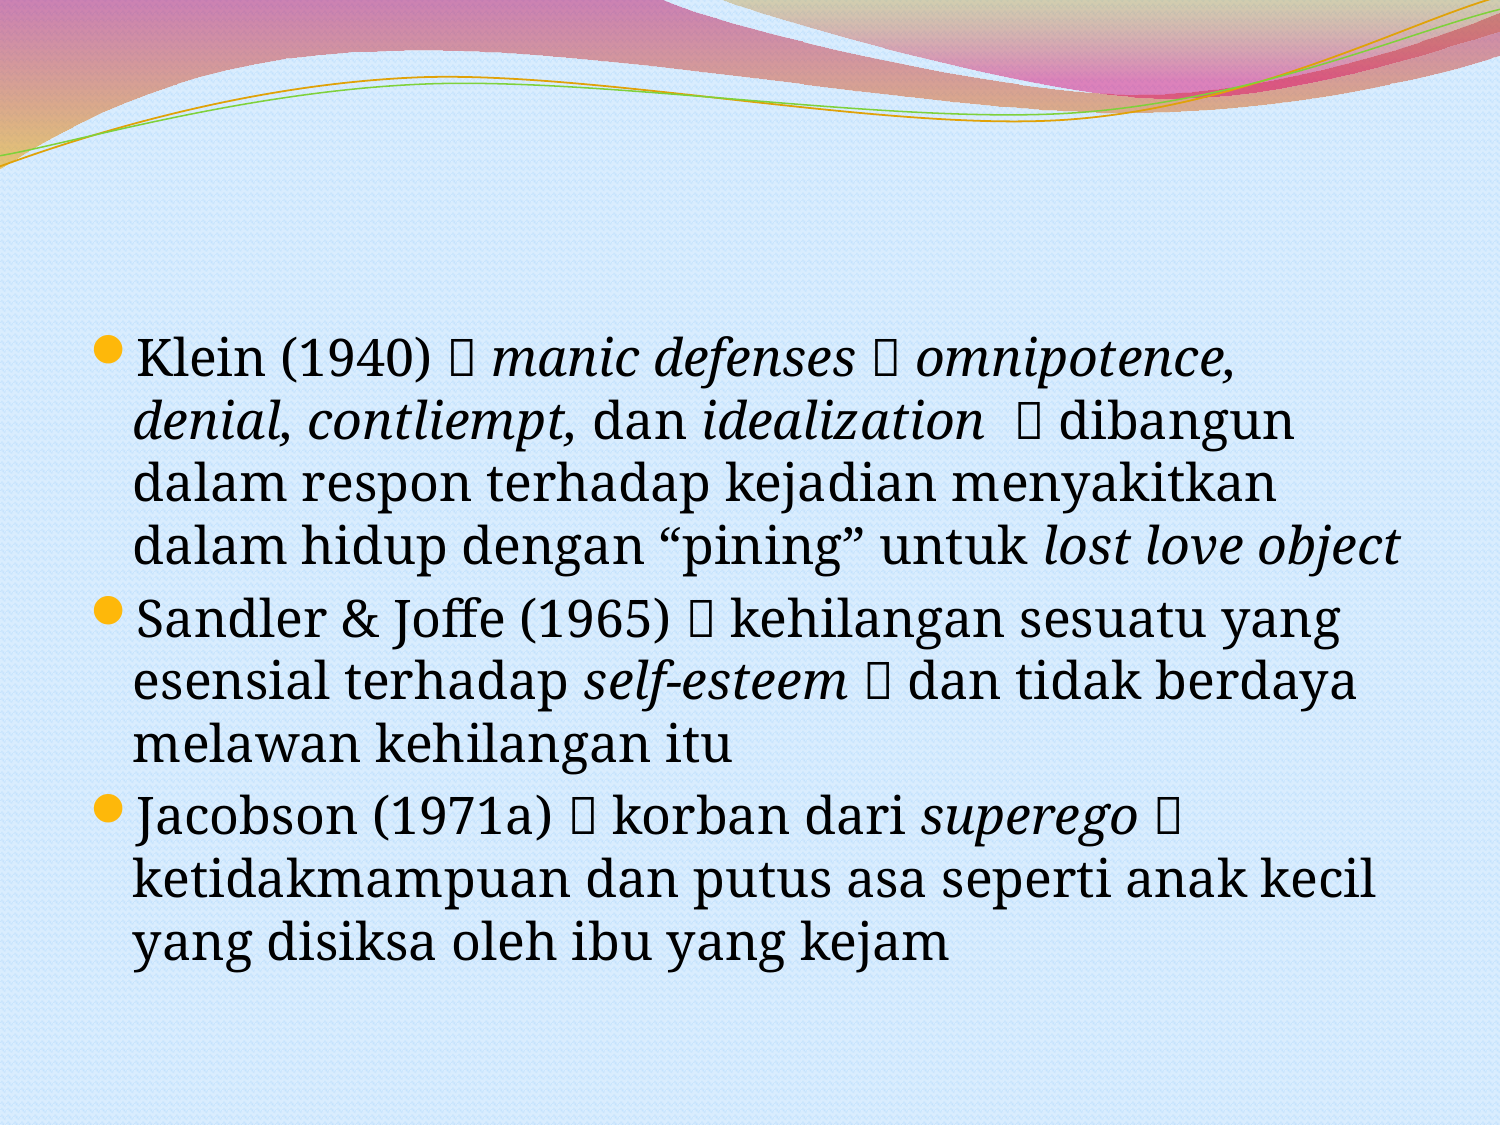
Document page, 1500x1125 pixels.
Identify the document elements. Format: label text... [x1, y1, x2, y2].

list Klein (1940)  manic defenses  omnipotence, denial, contliempt, dan idealization  dibangun dalam respon terhadap kejadian menyakitkan dalam hidup dengan “pining” untuk lost love object Sandler & Joffe (1965)  kehilangan sesuatu yang esensial terhadap self-esteem  dan tidak berdaya melawan kehilangan itu Jacobson (1971a)  korban dari superego  ketidakmampuan dan putus asa seperti anak kecil yang disiksa oleh ibu yang kejam [75, 317, 1425, 1038]
